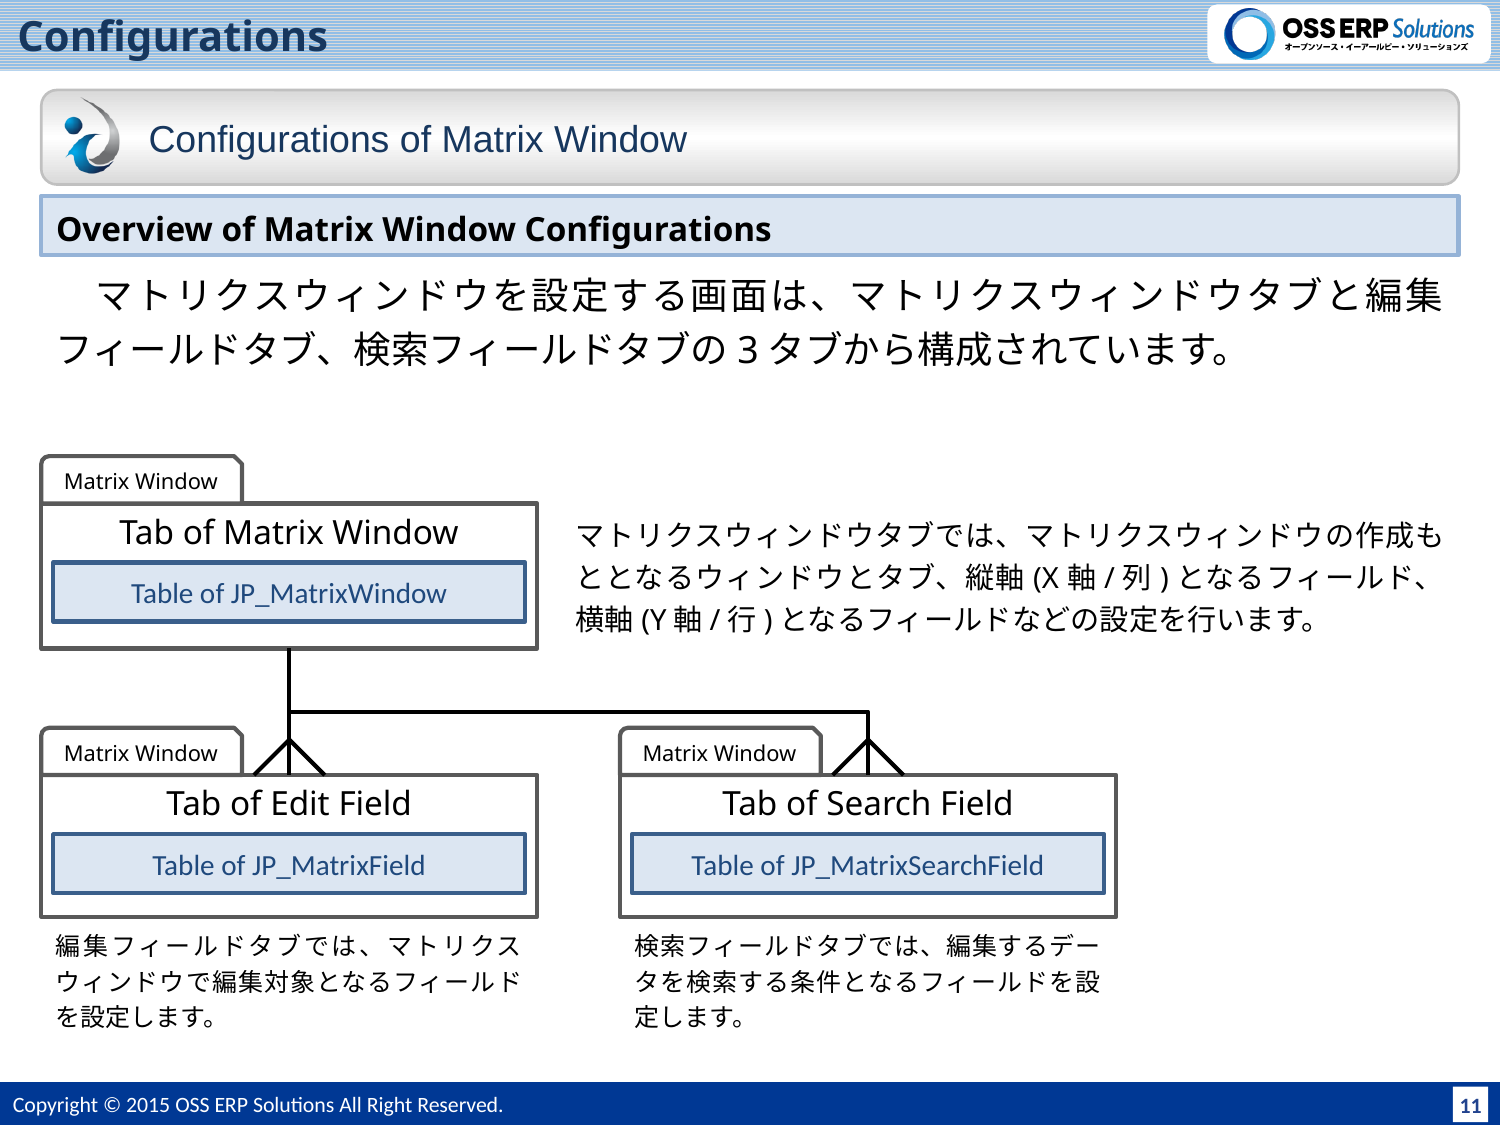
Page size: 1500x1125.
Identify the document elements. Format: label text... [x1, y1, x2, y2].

text_box Configurations of Matrix Window [41, 89, 1459, 185]
text_box Matrix Window [646, 725, 823, 778]
text_box Matrix Window [39, 454, 245, 506]
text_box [515, 422, 643, 1002]
text_box 検索フィールドタブでは、編集するデータを検索する条件となるフィールドを設定します。 [618, 915, 1118, 1049]
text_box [869, 739, 904, 776]
text_box Table of JP_MatrixField [51, 832, 510, 895]
text_box Tab of Matrix Window [39, 501, 510, 651]
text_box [290, 739, 325, 776]
text_box Matrix Window [39, 725, 245, 778]
text_box Table of JP_MatrixWindow [51, 560, 510, 624]
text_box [832, 739, 869, 776]
text_box Table of JP_MatrixSearchField [646, 832, 1106, 895]
text_box Tab of Edit Field [39, 773, 510, 915]
text_box マトリクスウィンドウを設定する画面は、マトリクスウィンドウタブと編集フィールドタブ、検索フィールドタブの3タブから構成されています。 [39, 257, 1461, 387]
picture [52, 97, 125, 177]
title Configurations [2, 0, 1353, 70]
text_box Tab of Search Field [646, 773, 1118, 915]
text_box マトリクスウィンドウタブでは、マトリクスウィンドウの作成もととなるウィンドウとタブ、縦軸(X軸/列)となるフィールド、横軸(Y軸/行)となるフィールドなどの設定を行います。 [646, 501, 1461, 635]
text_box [253, 739, 290, 776]
text_box Overview of Matrix Window Configurations [39, 194, 1461, 257]
picture [1353, 8, 1474, 60]
text_box 編集フィールドタブでは、マトリクスウィンドウで編集対象となるフィールドを設定します。 [39, 915, 539, 1049]
